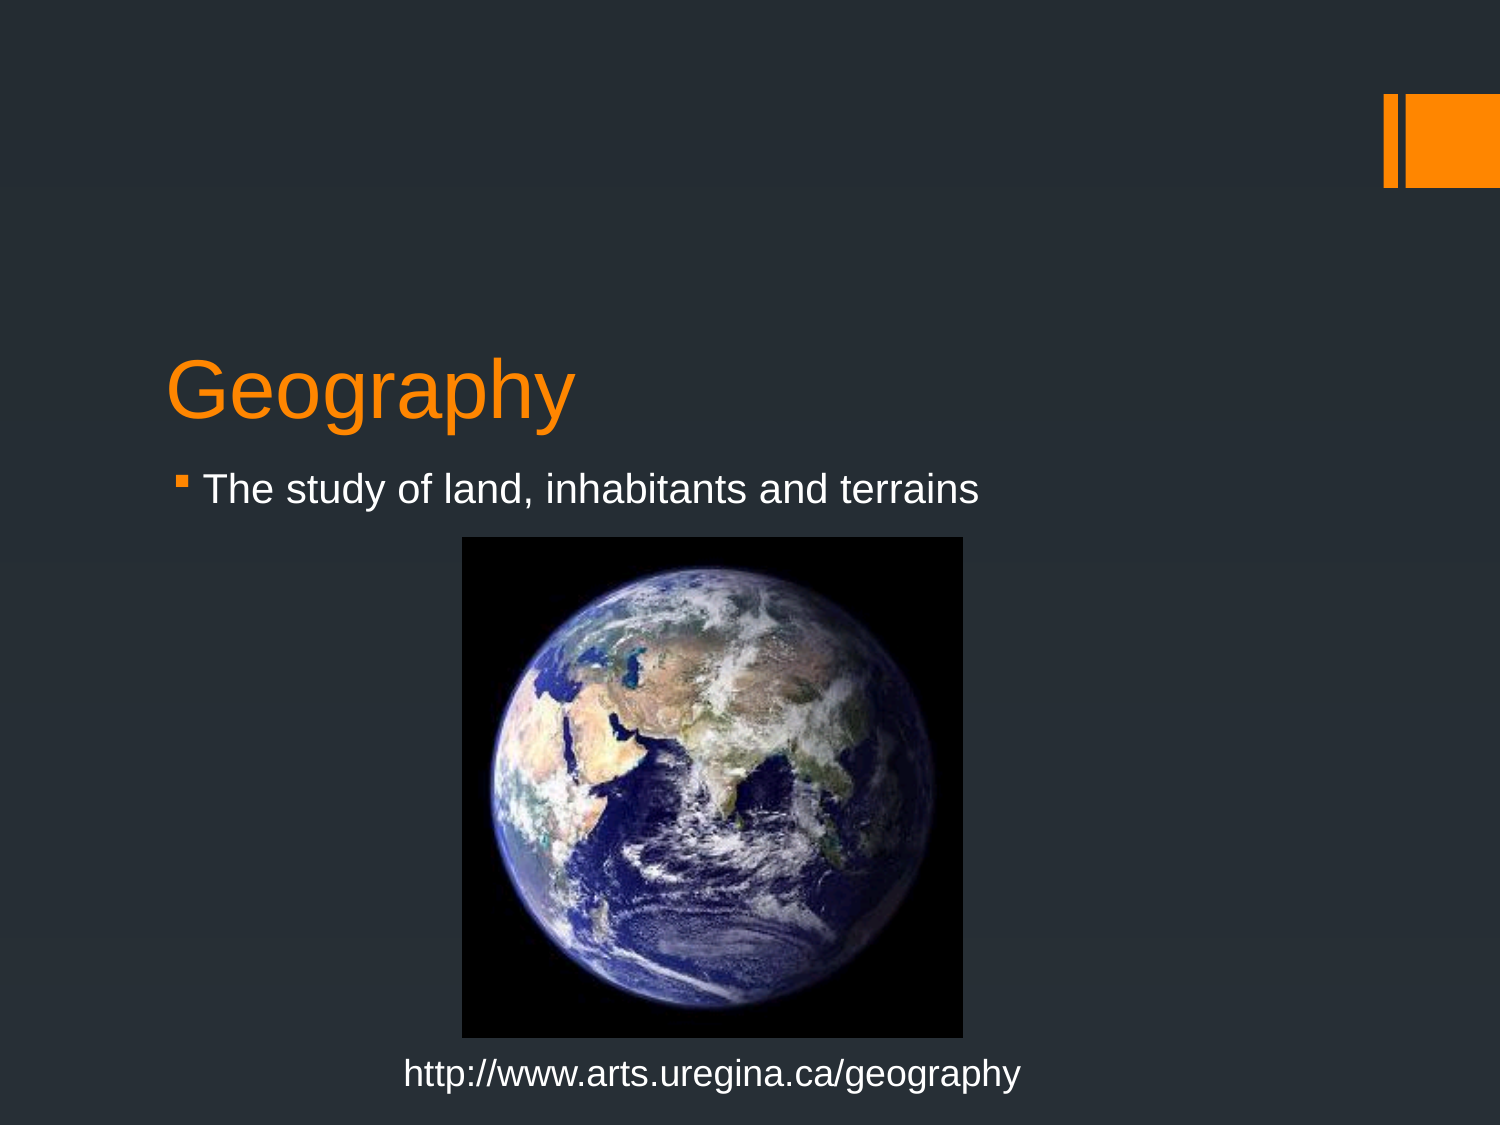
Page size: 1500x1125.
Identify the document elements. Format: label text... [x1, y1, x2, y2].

list The study of land, inhabitants and terrains [150, 454, 1350, 1035]
text_box http://www.arts.uregina.ca/geography [388, 1041, 1037, 1102]
title Geography [150, 253, 1350, 443]
picture [461, 536, 964, 1039]
